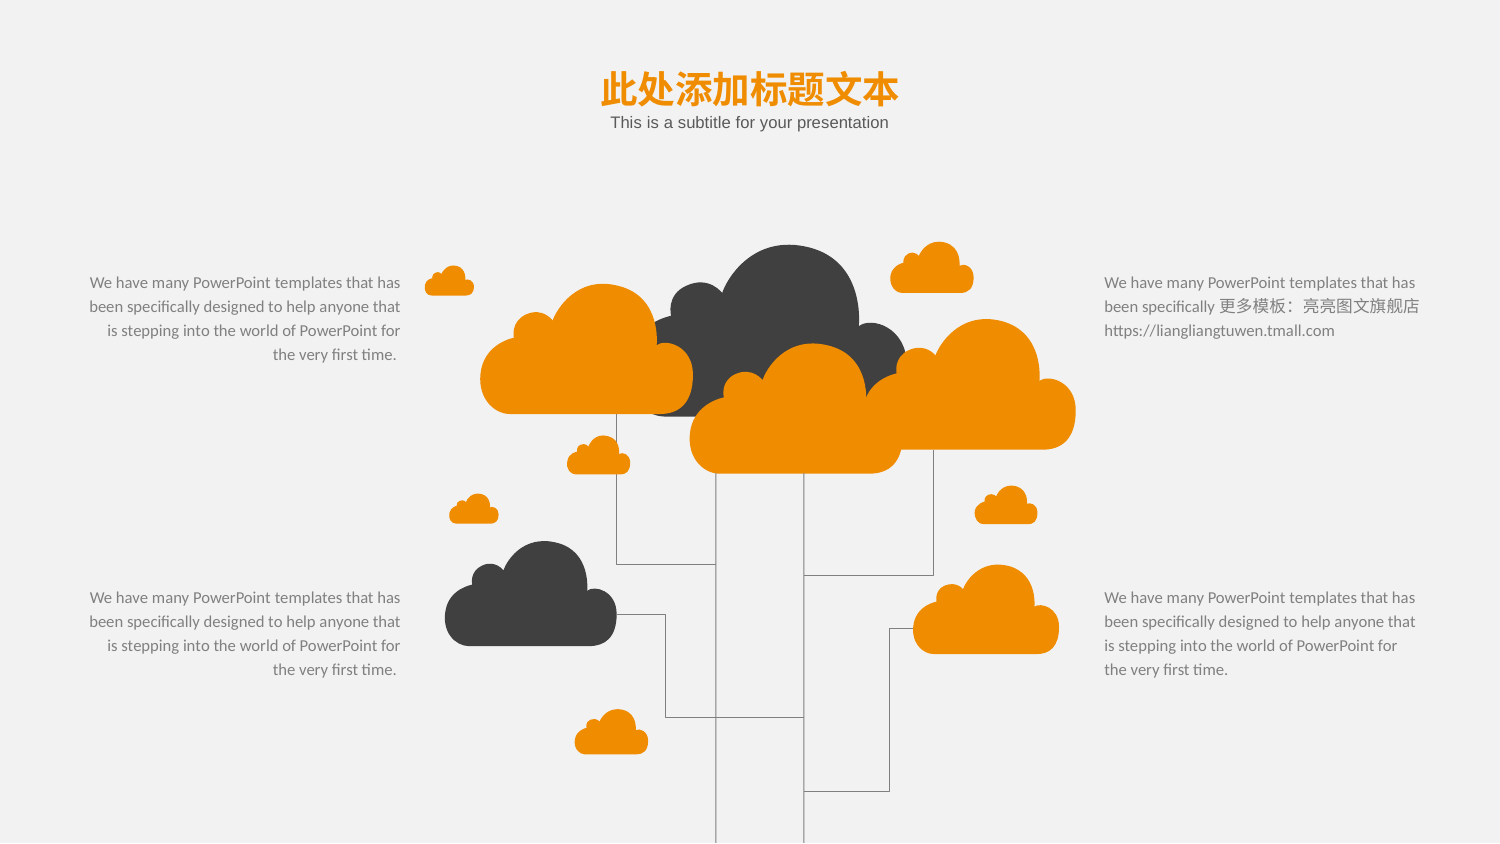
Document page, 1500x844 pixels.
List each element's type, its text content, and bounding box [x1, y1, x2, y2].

text_box [913, 564, 1060, 655]
text_box [974, 485, 1038, 525]
text_box [424, 265, 474, 296]
text_box [449, 493, 499, 524]
text_box [567, 435, 631, 475]
text_box [480, 283, 693, 415]
text_box We have many PowerPoint templates that has been specifically designed to help anyone that is stepping into the world of PowerPoint for the very first time. [81, 582, 401, 679]
text_box We have many PowerPoint templates that has been specifically designed to help anyone that is stepping into the world of PowerPoint for the very first time. [1104, 582, 1424, 679]
text_box [689, 343, 902, 474]
text_box We have many PowerPoint templates that has been specifically更多模板：亮亮图文旗舰店https://liangliangtuwen.tmall.com [1104, 268, 1424, 341]
text_box [890, 241, 974, 293]
text_box [444, 541, 617, 647]
text_box We have many PowerPoint templates that has been specifically designed to help anyone that is stepping into the world of PowerPoint for the very first time. [81, 268, 401, 364]
text_box [574, 709, 649, 755]
text_box [616, 614, 804, 718]
text_box [803, 628, 914, 792]
text_box This is a subtitle for your presentation [602, 112, 898, 133]
text_box 此处添加标题文本 [567, 58, 933, 119]
text_box [862, 319, 1076, 450]
text_box [616, 414, 716, 565]
text_box [803, 449, 934, 576]
text_box [655, 244, 905, 417]
